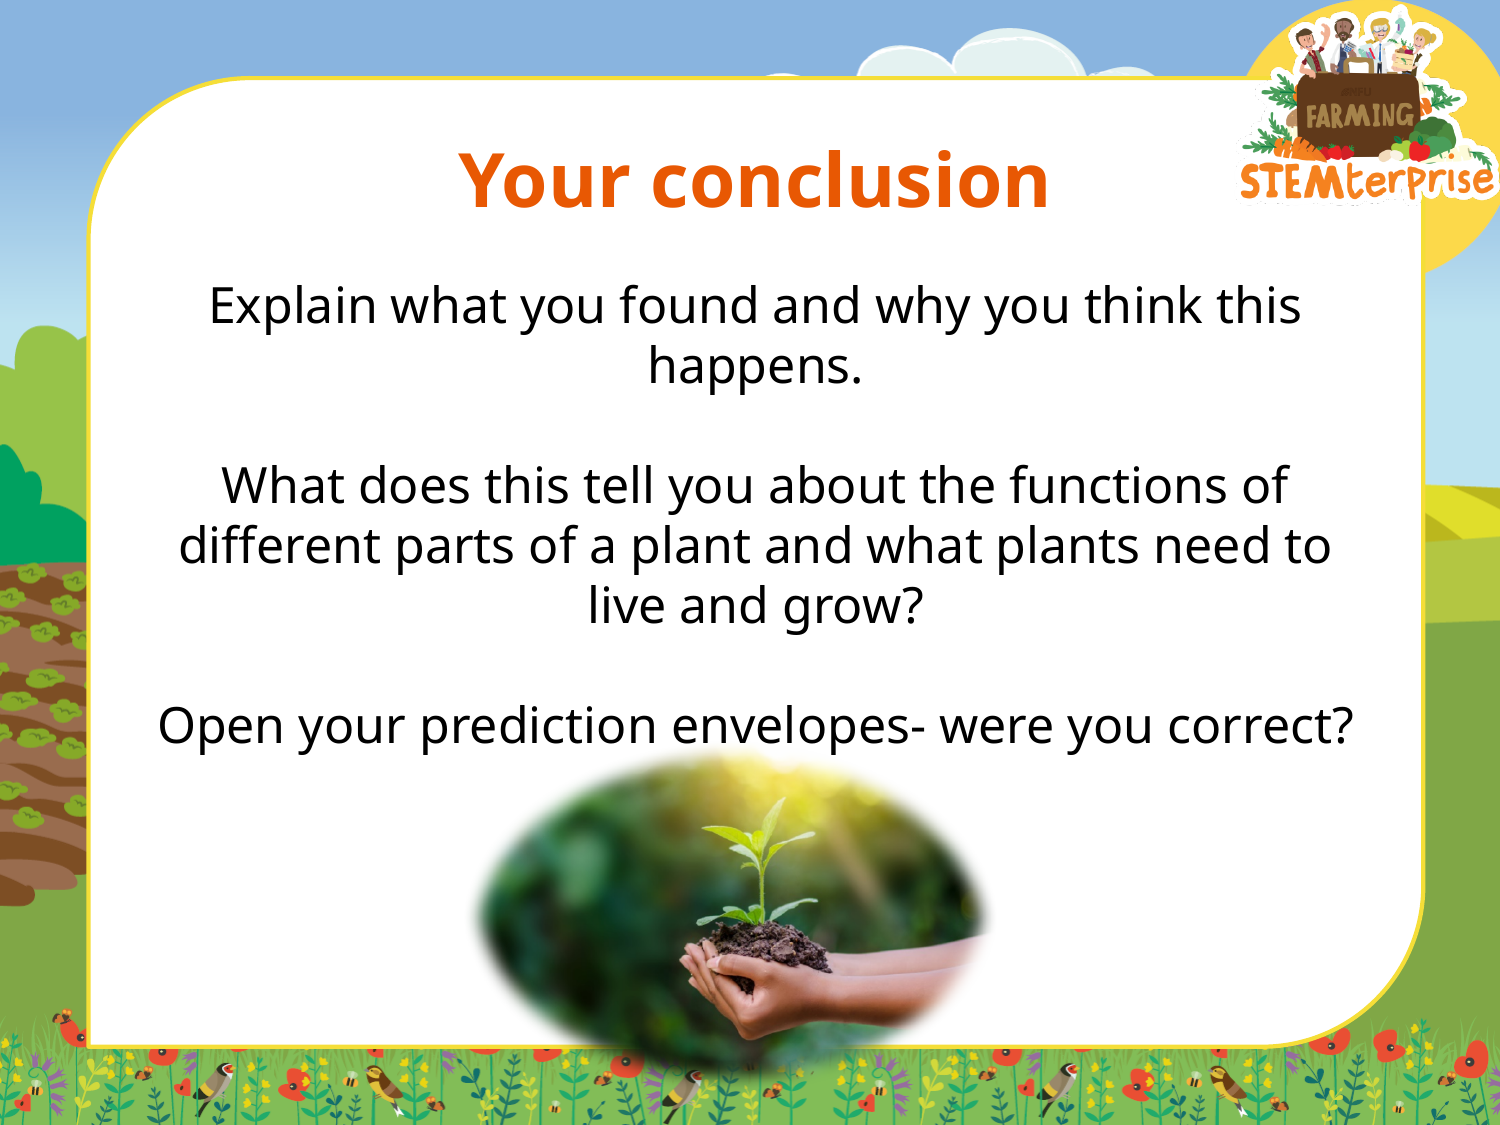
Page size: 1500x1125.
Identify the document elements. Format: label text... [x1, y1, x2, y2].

picture [0, 0, 1500, 1125]
text_box [86, 75, 1228, 1049]
text_box Your conclusion [194, 125, 1228, 205]
text_box [1004, 214, 1426, 1049]
text_box Explain what you found and why you think this happens. What does this tell you about the functions of different parts of a plant and what plants need to live and grow? Open your prediction envelopes- were you correct? [123, 205, 1388, 881]
